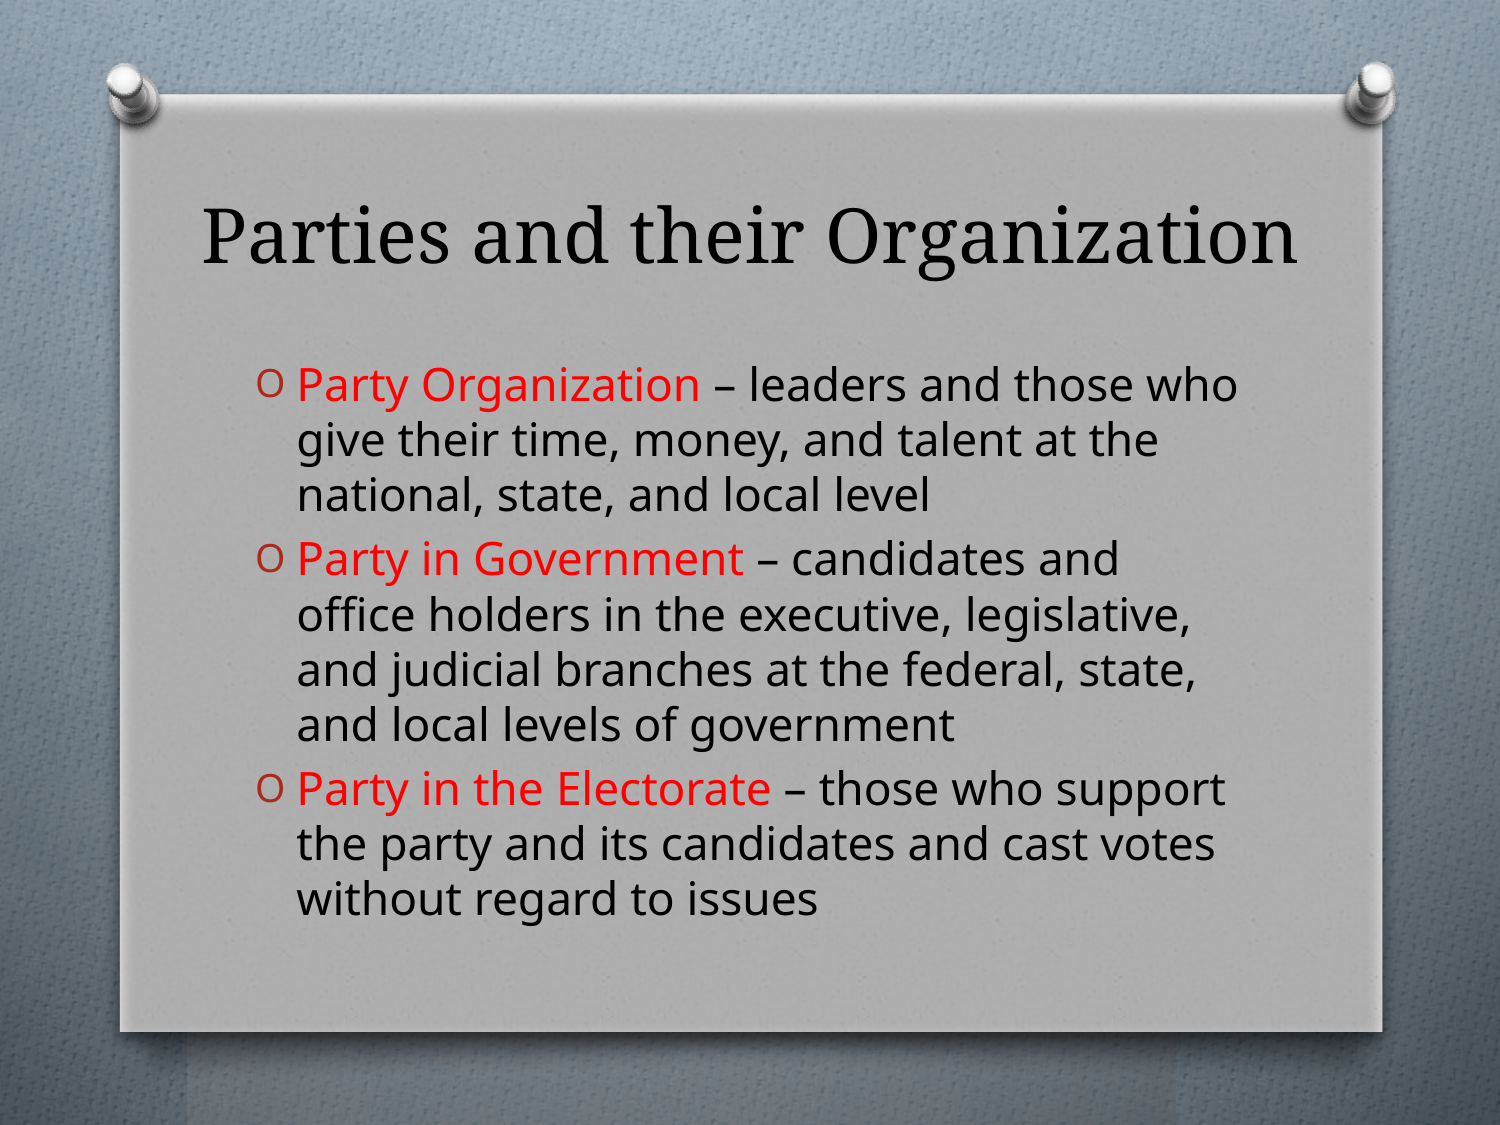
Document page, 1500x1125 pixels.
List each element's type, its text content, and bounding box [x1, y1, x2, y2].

title Parties and their Organization [179, 134, 1323, 332]
picture [1317, 35, 1439, 156]
list Party Organization – leaders and those who give their time, money, and talent at the national, state, and local level Party in Government – candidates and office holders in the executive, legislative, and judicial branches at the federal, state, and local levels of government Party in the Electorate – those who support the party and its candidates and cast votes without regard to issues [240, 347, 1257, 939]
picture [75, 29, 198, 153]
